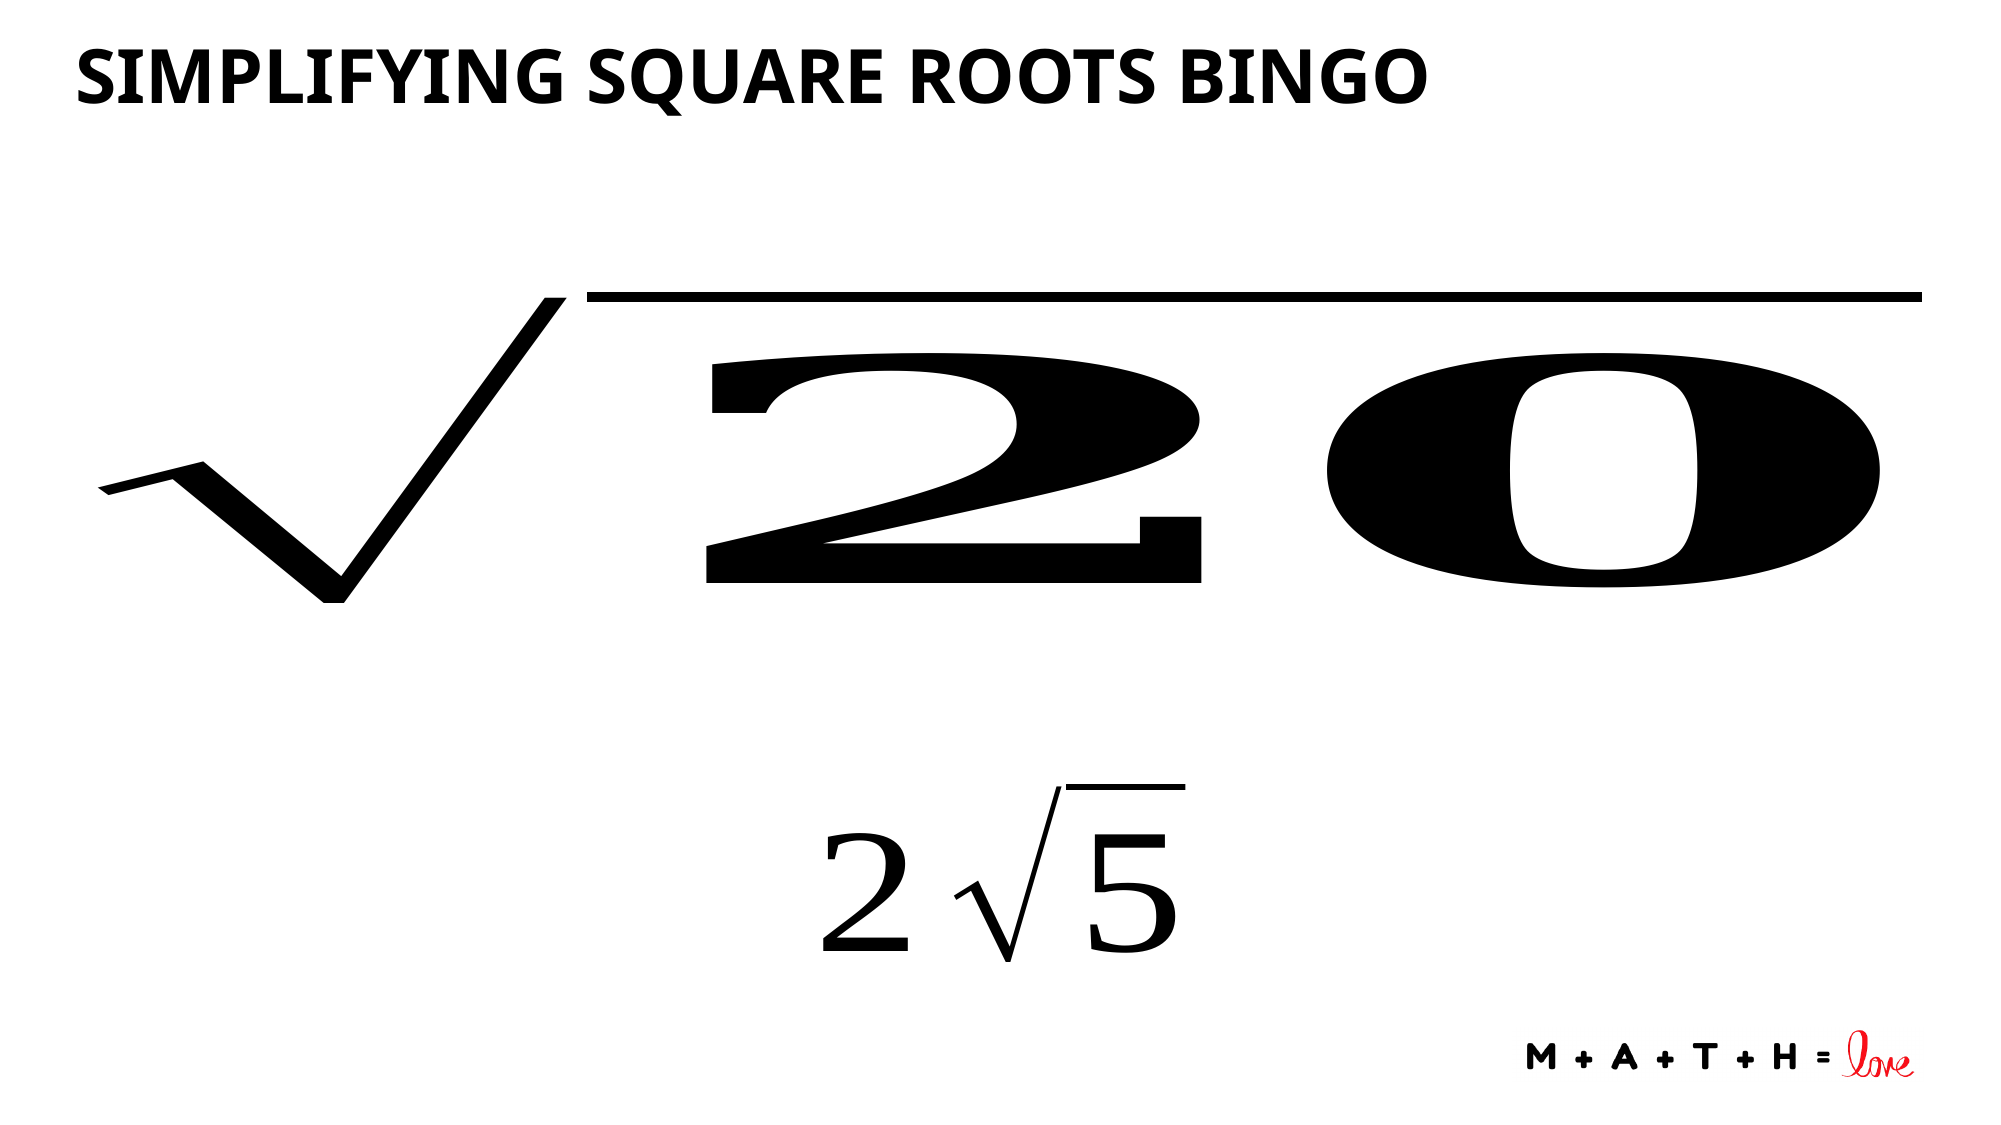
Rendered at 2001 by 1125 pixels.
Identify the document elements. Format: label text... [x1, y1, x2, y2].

text_box SIMPLIFYING SQUARE ROOTS BINGO [60, 20, 1448, 126]
picture [1511, 1026, 1925, 1082]
